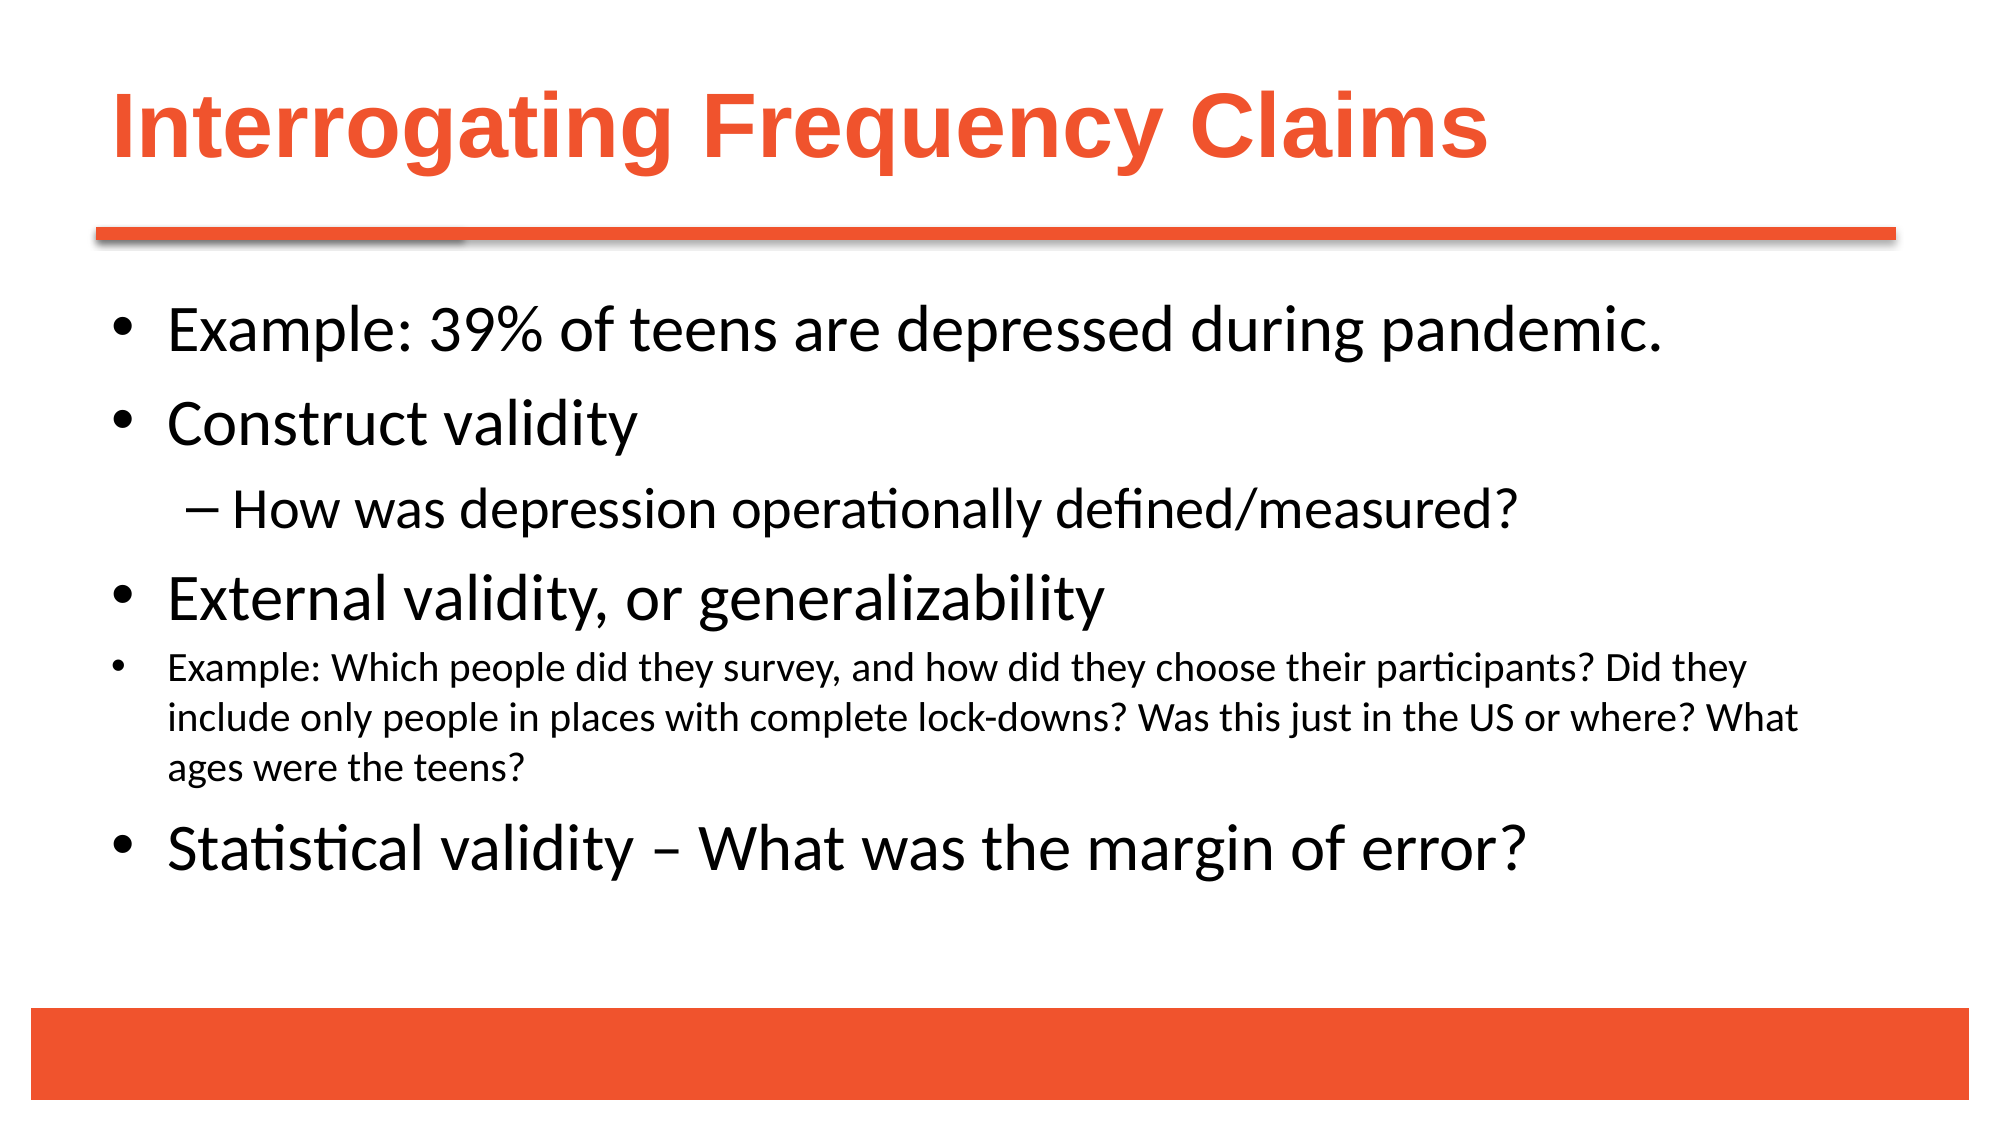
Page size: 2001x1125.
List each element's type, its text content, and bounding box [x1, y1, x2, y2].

list Example: 39% of teens are depressed during pandemic. Construct validity How was depression operationally defined/measured? External validity, or generalizability Example: Which people did they survey, and how did they choose their participants? Did they include only people in places with complete lock-downs? Was this just in the US or where? What ages were the teens? Statistical validity – What was the margin of error? [96, 277, 1897, 1006]
title Interrogating Frequency Claims [96, 27, 1515, 215]
